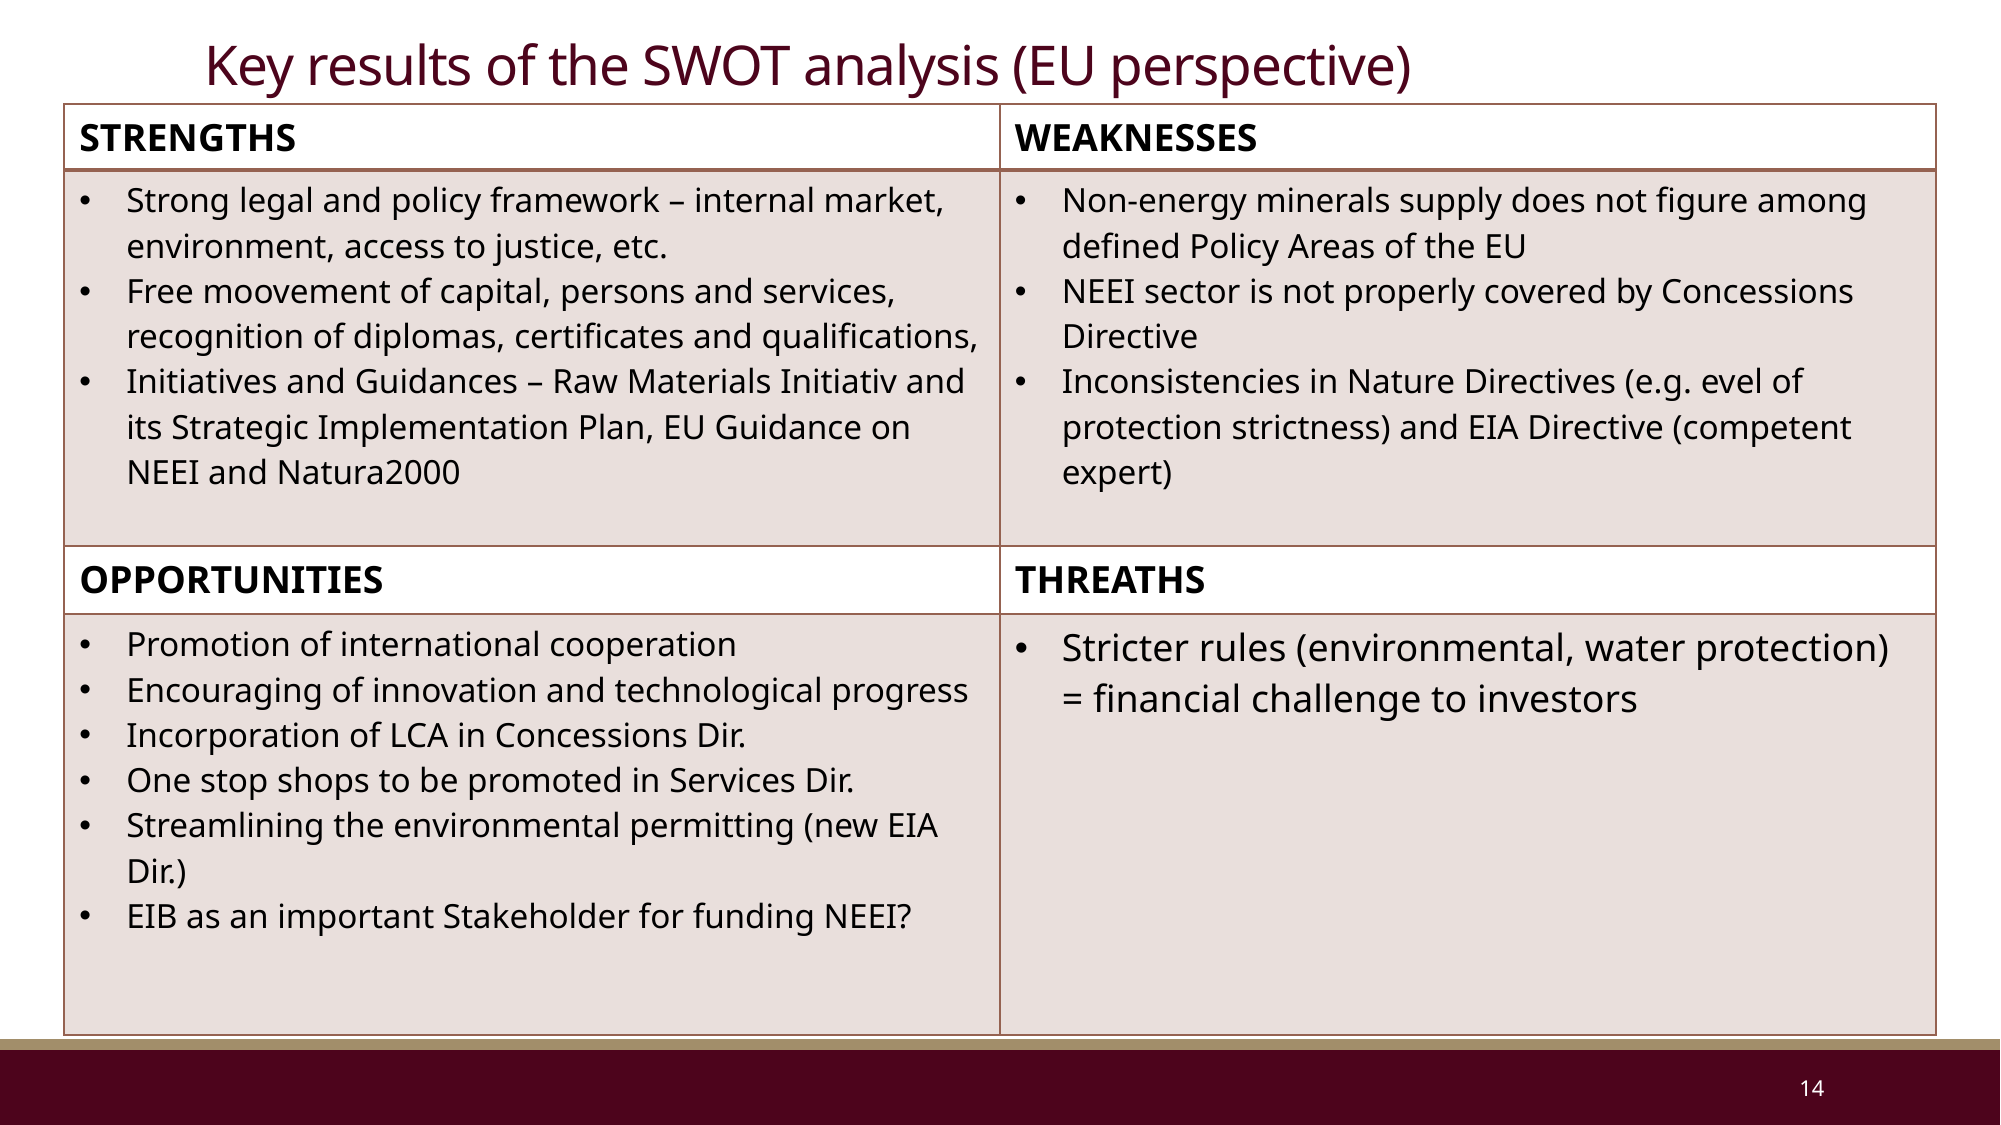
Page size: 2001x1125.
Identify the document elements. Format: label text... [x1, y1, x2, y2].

slide_number 14 [1624, 1059, 1840, 1120]
table_cell OPPORTUNITIES [65, 547, 999, 613]
table_header WEAKNESSES [1001, 105, 1935, 168]
table_cell Stricter rules (environmental, water protection) = financial challenge to investors [1001, 615, 1935, 1034]
table_cell Promotion of international cooperation Encouraging of innovation and technological progress Incorporation of LCA in Concessions Dir. One stop shops to be promoted in Services Dir. Streamlining the environmental permitting (new EIA Dir.) EIB as an important Stakeholder for funding NEEI? [65, 615, 999, 1034]
table_cell Non-energy minerals supply does not figure among defined Policy Areas of the EU NEEI sector is not properly covered by Concessions Directive Inconsistencies in Nature Directives (e.g. evel of protection strictness) and EIA Directive (competent expert) [1001, 172, 1935, 545]
title Key results of the SWOT analysis (EU perspective) [189, 32, 1810, 103]
table_header STRENGTHS [65, 105, 999, 168]
table_cell Strong legal and policy framework – internal market, environment, access to justice, etc. Free moovement of capital, persons and services, recognition of diplomas, certificates and qualifications, Initiatives and Guidances – Raw Materials Initiativ and its Strategic Implementation Plan, EU Guidance on NEEI and Natura2000 [65, 172, 999, 545]
table_cell THREATHS [1001, 547, 1935, 613]
